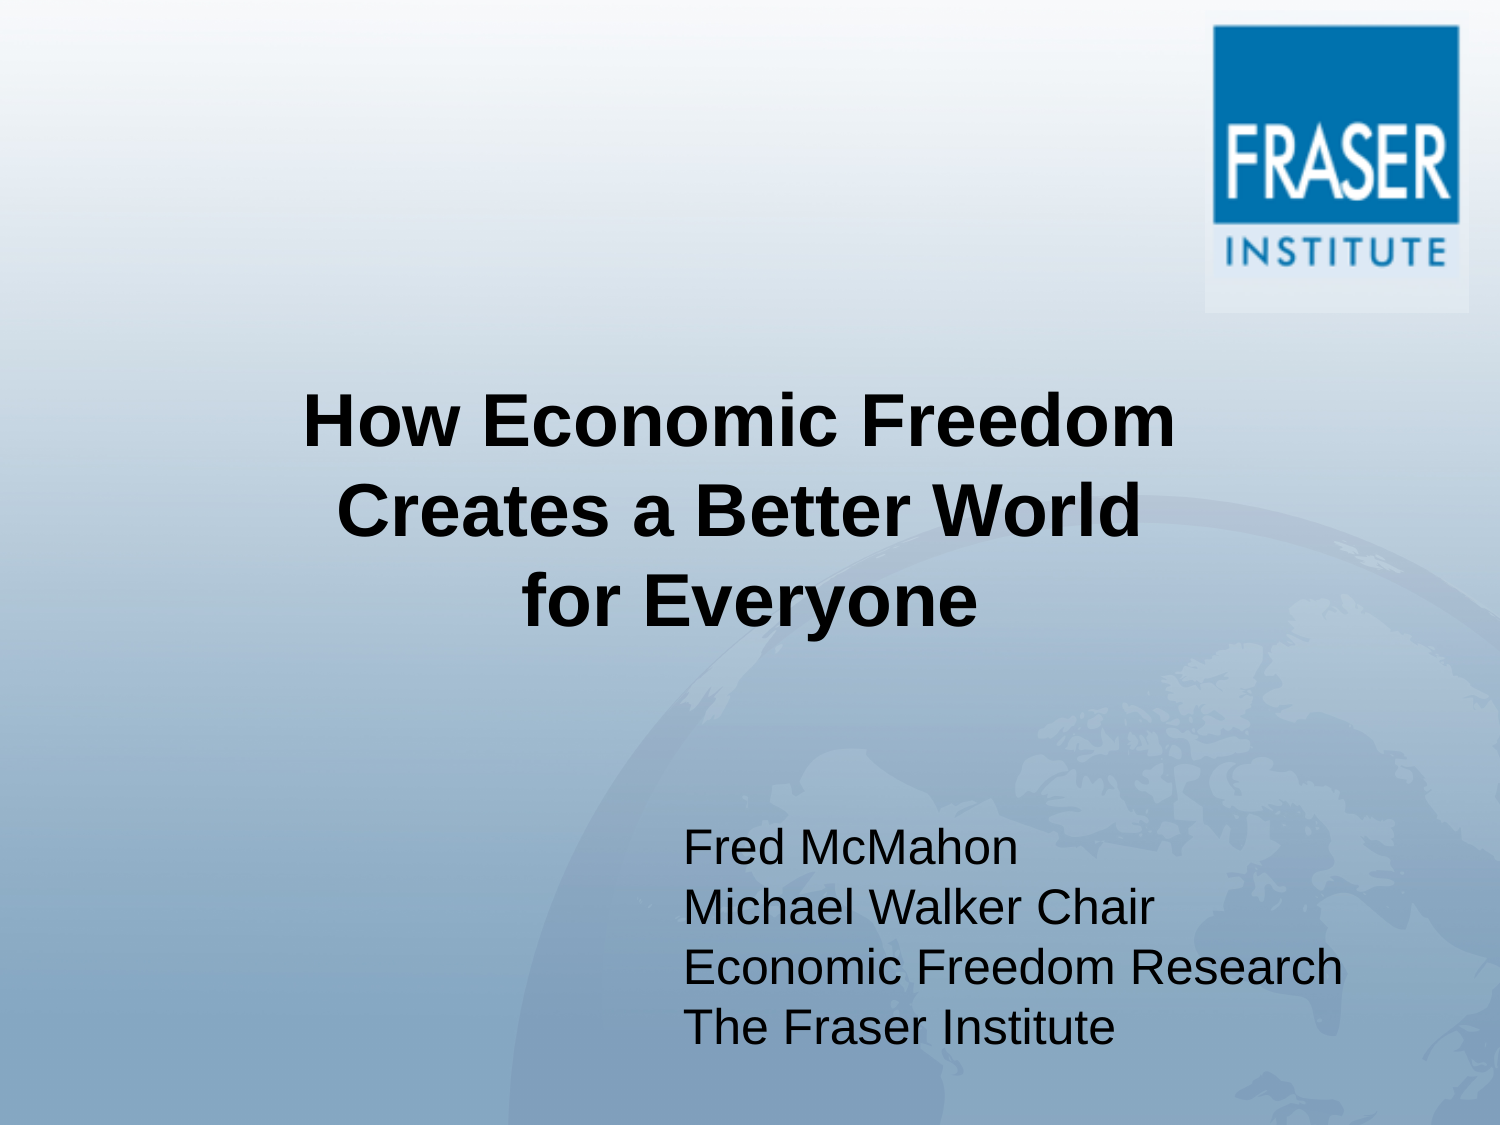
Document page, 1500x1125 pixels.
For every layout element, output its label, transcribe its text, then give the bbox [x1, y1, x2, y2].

text_box Fred McMahon Michael Walker Chair Economic Freedom Research The Fraser Institute [668, 806, 1469, 1122]
title How Economic Freedom Creates a Better World for Everyone [0, 312, 1500, 500]
picture [0, 0, 1500, 313]
picture [0, 500, 1500, 1125]
